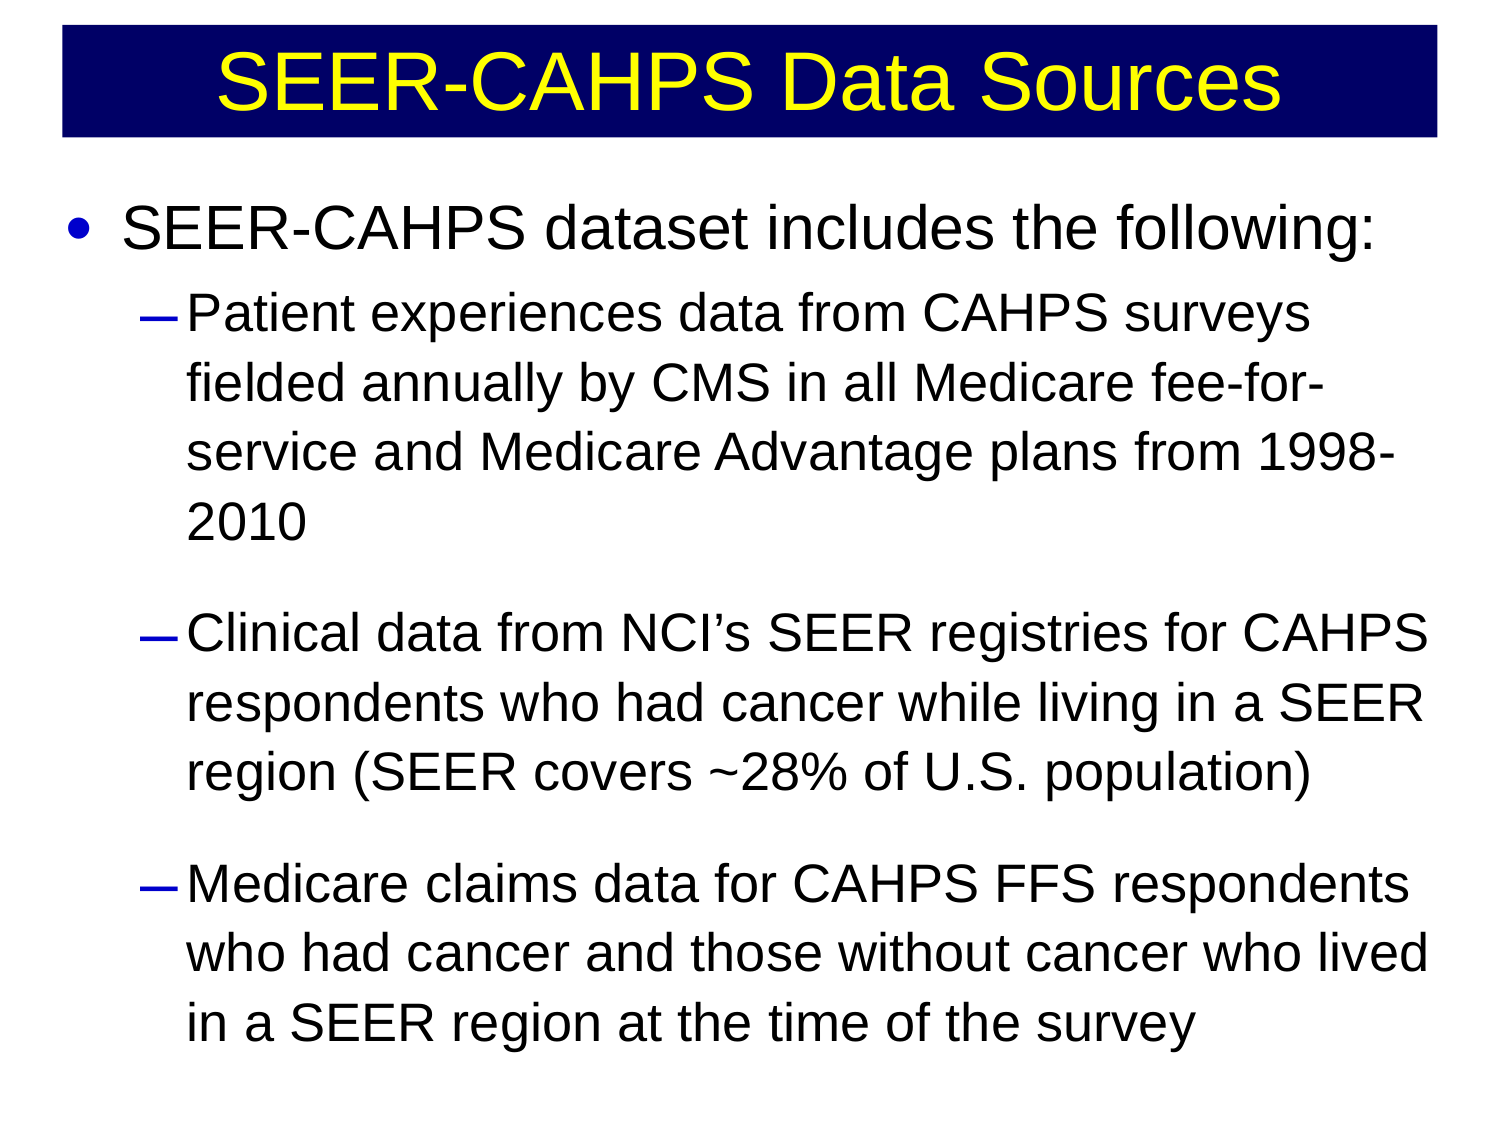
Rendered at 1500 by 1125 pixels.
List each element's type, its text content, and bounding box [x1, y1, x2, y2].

list SEER-CAHPS dataset includes the following: Patient experiences data from CAHPS surveys fielded annually by CMS in all Medicare fee-for-service and Medicare Advantage plans from 1998-2010 Clinical data from NCI’s SEER registries for CAHPS respondents who had cancer while living in a SEER region (SEER covers ~28% of U.S. population) Medicare claims data for CAHPS FFS respondents who had cancer and those without cancer who lived in a SEER region at the time of the survey [50, 174, 1463, 1125]
title SEER-CAHPS Data Sources [62, 24, 1438, 138]
